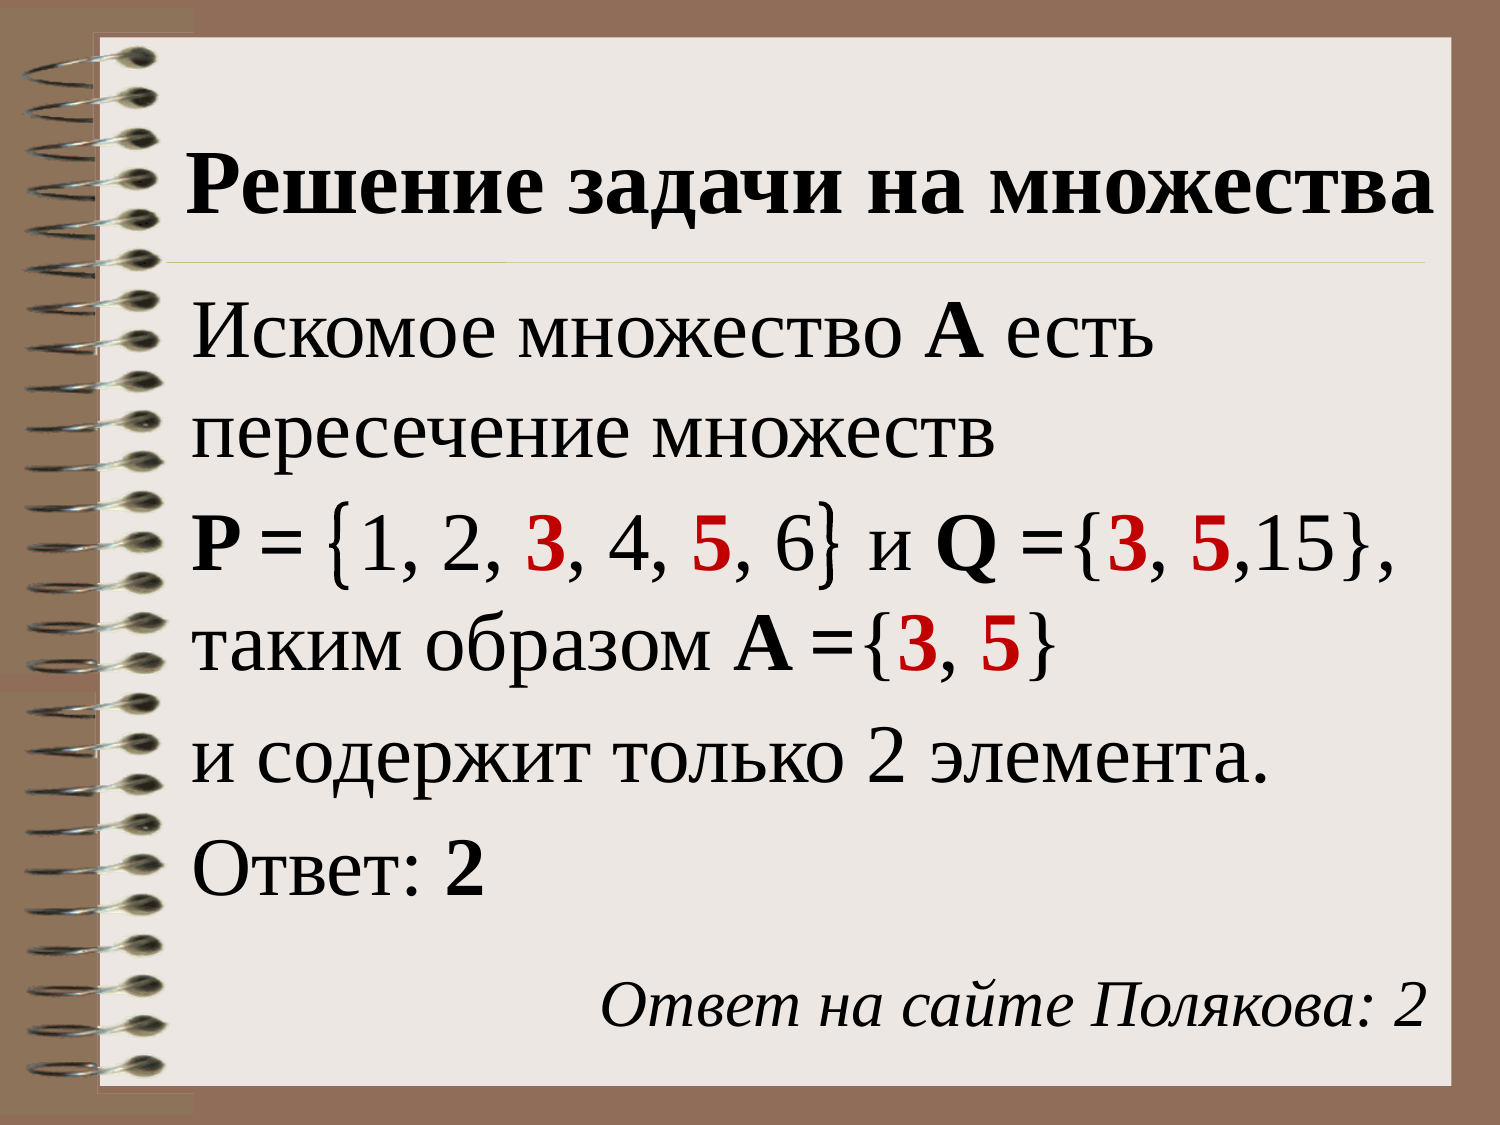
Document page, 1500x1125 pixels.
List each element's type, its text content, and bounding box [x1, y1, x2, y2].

text_box Решение задачи на множества [171, 114, 1459, 240]
picture [0, 692, 194, 1115]
text_box Ответ на сайте Полякова: 2 [576, 952, 1444, 1047]
text_box Искомое множество А есть пересечение множеств P = 1, 2, 3, 4, 5, 6 и Q ={3, 5,15}, таким образом A ={3, 5} и содержит только 2 элемента. Ответ: 2 [176, 267, 1447, 920]
picture [0, 8, 194, 674]
